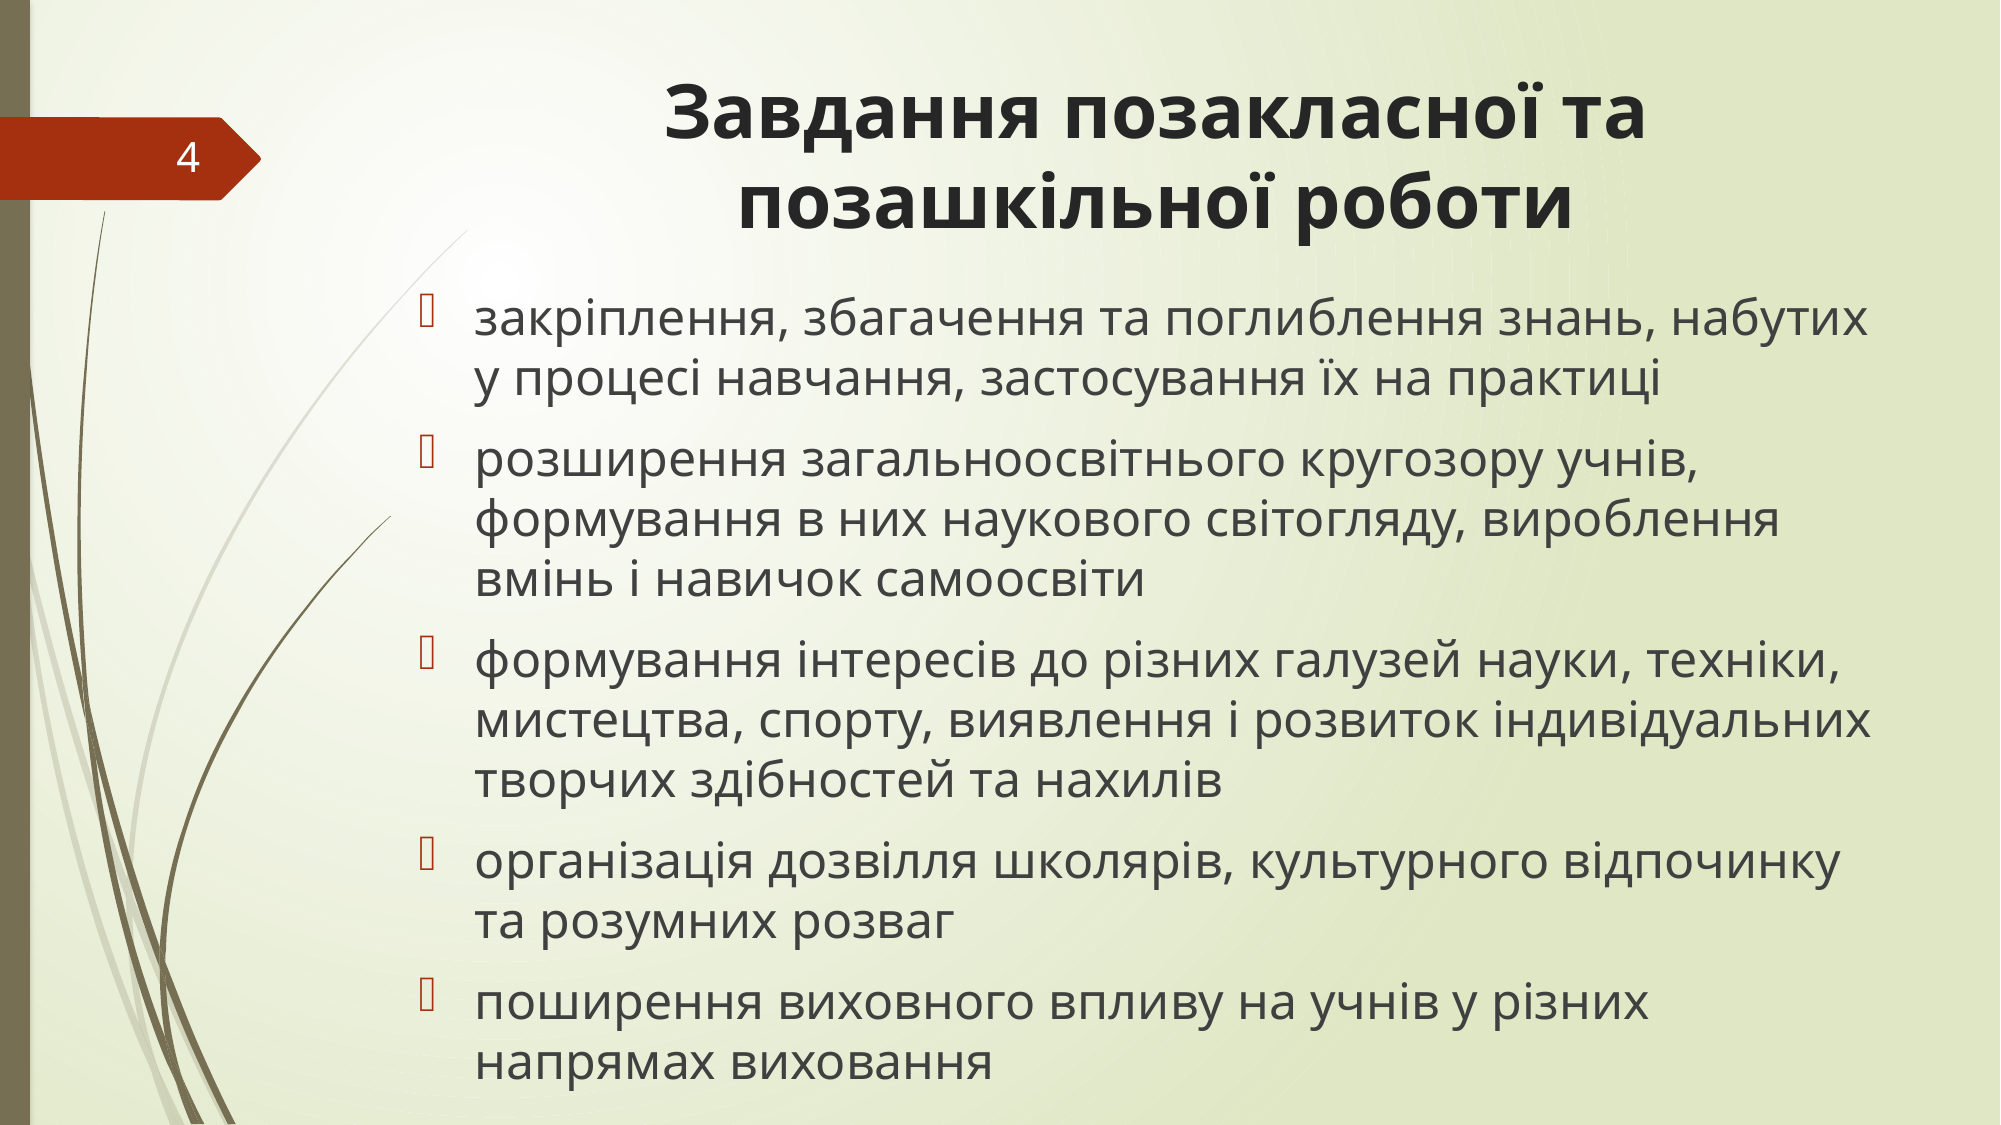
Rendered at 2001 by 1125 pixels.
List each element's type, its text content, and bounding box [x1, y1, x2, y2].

slide_number 4 [87, 129, 216, 190]
list закріплення, збагачення та поглиблення знань, набутих у процесі навчання, застосування їх на практиці розширення загальноосвітнього кругозору учнів, формування в них наукового світогляду, вироблення вмінь і навичок самоосвіти формування інтересів до різних галузей науки, техніки, мистецтва, спорту, виявлення і розвиток індивідуальних творчих здібностей та нахилів організація дозвілля школярів, культурного відпочинку та розумних розваг поширення виховного впливу на учнів у різних напрямах виховання [403, 278, 1909, 1123]
title Завдання позакласної та позашкільної роботи [425, 55, 1888, 266]
